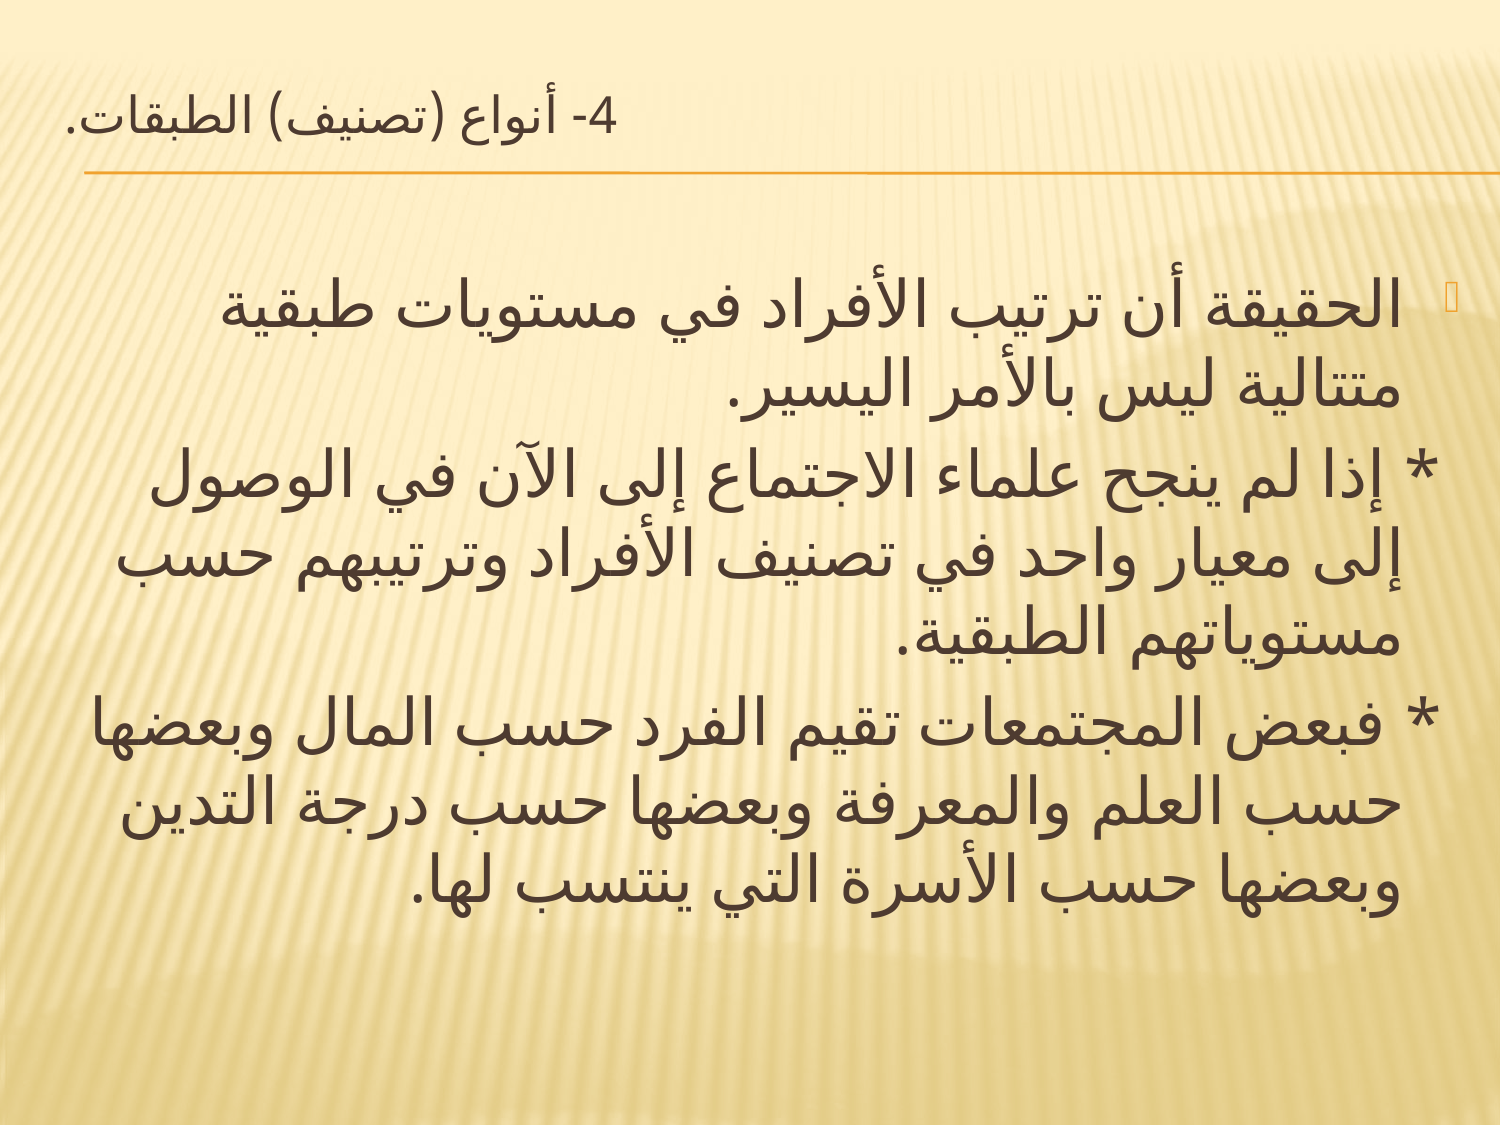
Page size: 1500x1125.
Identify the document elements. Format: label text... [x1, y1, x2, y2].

title 4- أنواع (تصنيف) الطبقات. [50, 75, 1475, 213]
list الحقيقة أن ترتيب الأفراد في مستويات طبقية متتالية ليس بالأمر اليسير. * إذا لم ينجح علماء الاجتماع إلى الآن في الوصول إلى معيار واحد في تصنيف الأفراد وترتيبهم حسب مستوياتهم الطبقية. * فبعض المجتمعات تقيم الفرد حسب المال وبعضها حسب العلم والمعرفة وبعضها حسب درجة التدين وبعضها حسب الأسرة التي ينتسب لها. [50, 254, 1475, 998]
